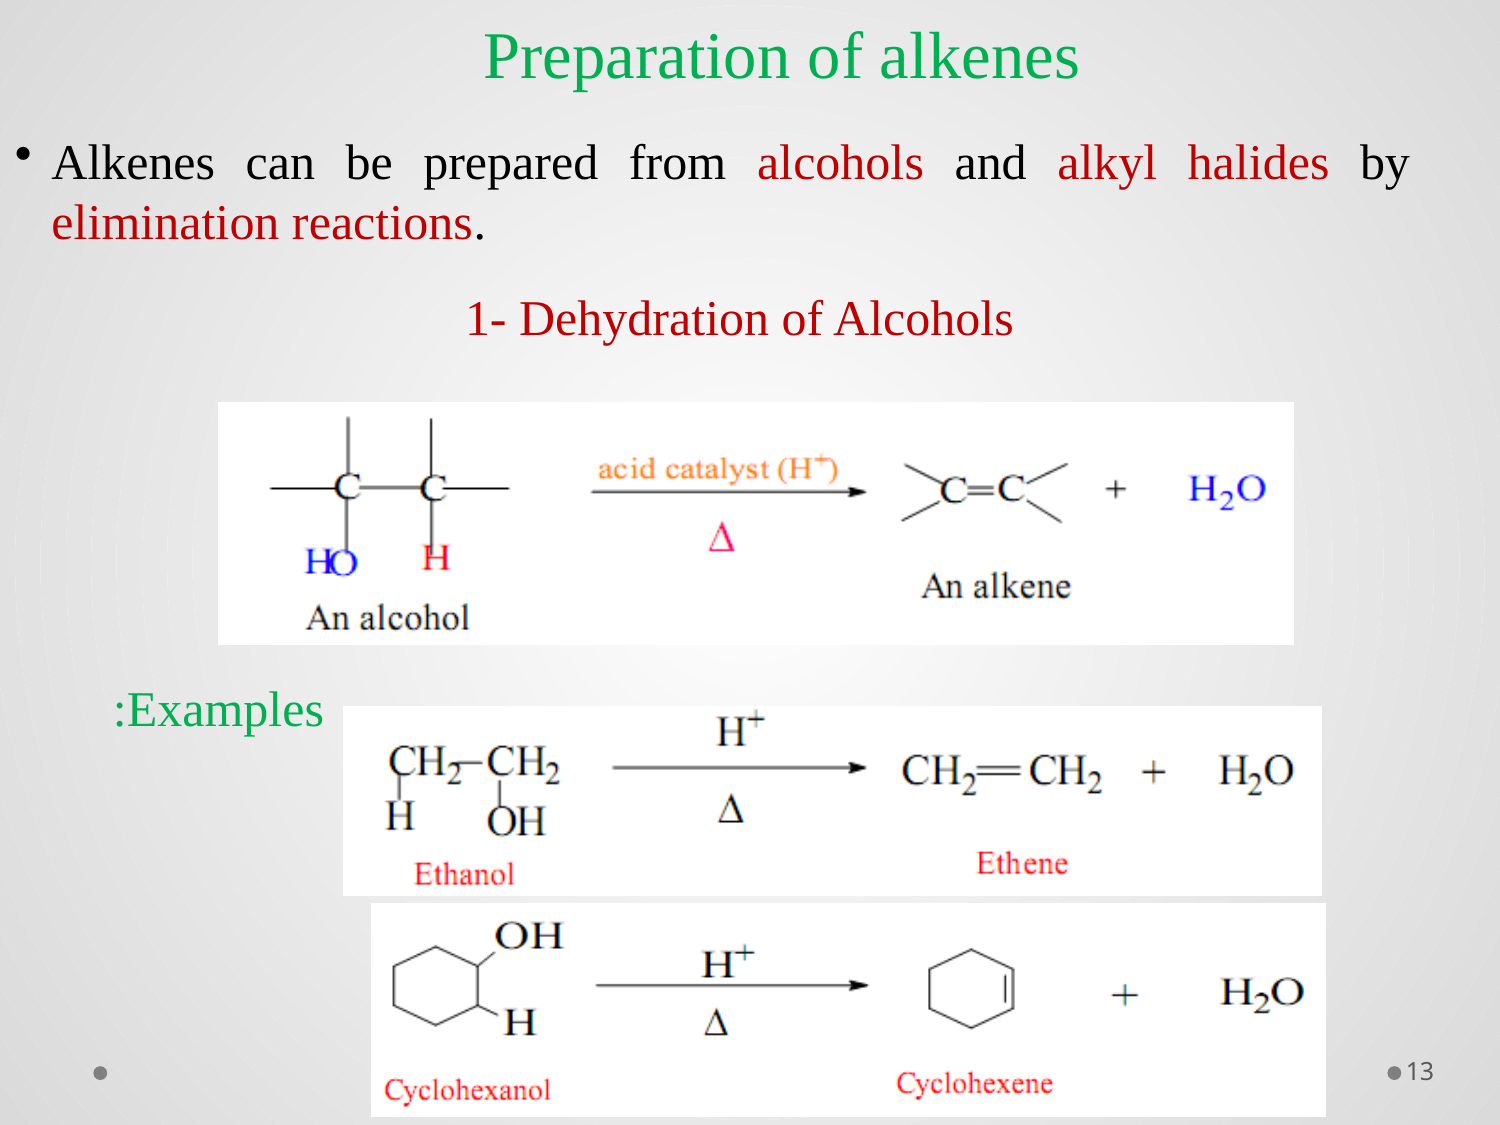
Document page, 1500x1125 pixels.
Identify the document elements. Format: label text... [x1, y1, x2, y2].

text_box Examples: [97, 668, 339, 744]
slide_number 13 [1401, 1042, 1494, 1103]
picture [218, 401, 1294, 645]
picture [371, 903, 1326, 1117]
text_box Alkenes can be prepared from alcohols and alkyl halides by elimination reactions. [0, 122, 1425, 258]
picture [343, 706, 1322, 896]
text_box Preparation of alkenes [468, 4, 1097, 100]
text_box 1- Dehydration of Alcohols [450, 277, 1030, 353]
